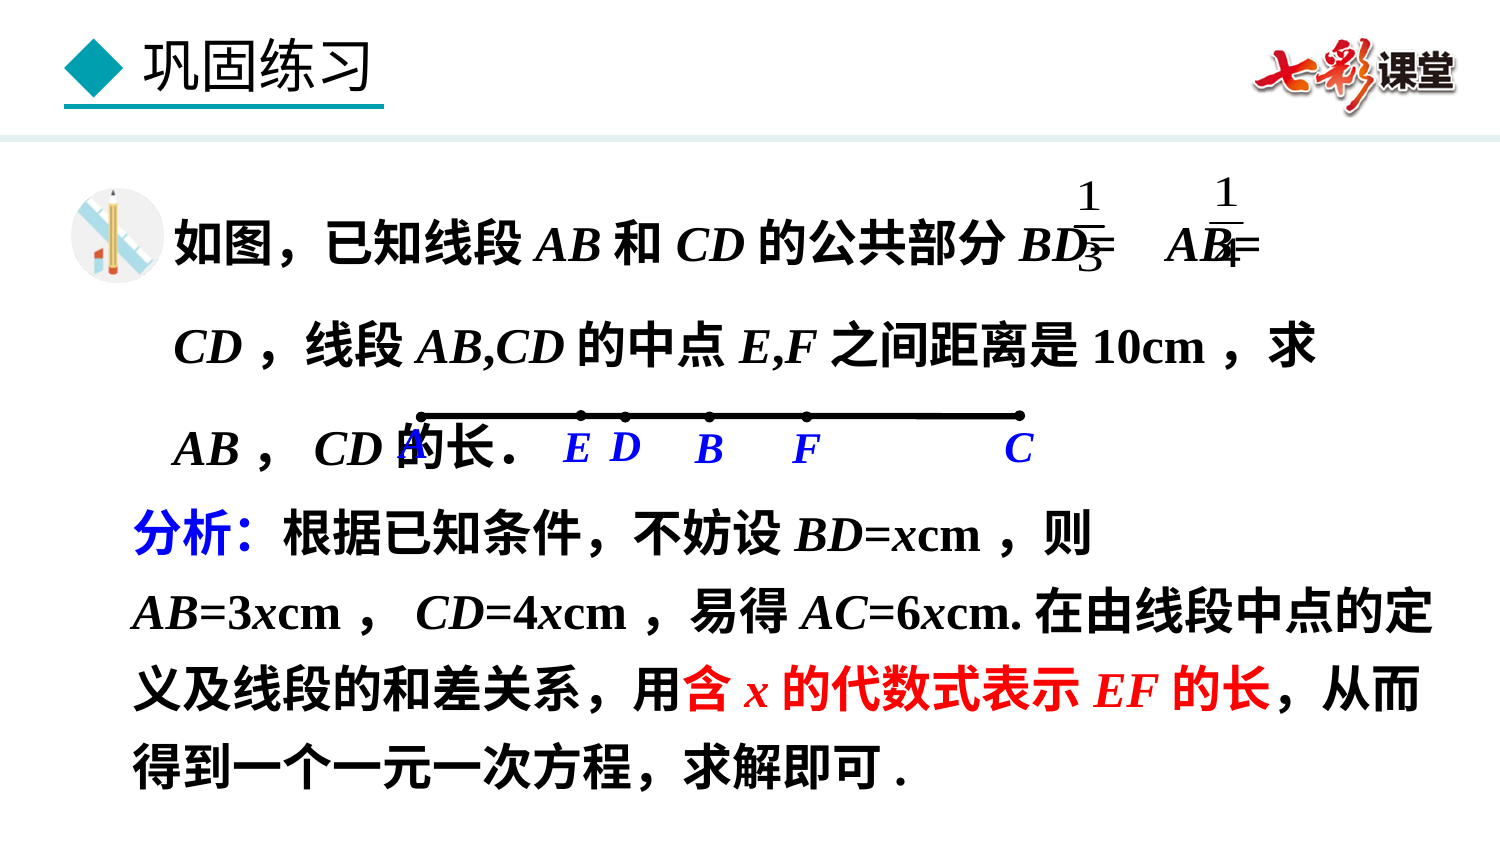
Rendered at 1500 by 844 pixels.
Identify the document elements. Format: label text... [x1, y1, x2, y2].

picture [71, 188, 164, 283]
text_box 分析：根据已知条件，不妨设BD=xcm，则AB=3xcm，CD=4xcm，易得AC=6xcm.在由线段中点的定义及线段的和差关系，用含x的代数式表示EF的长，从而得到一个一元一次方程，求解即可. [117, 476, 1479, 803]
picture [1249, 32, 1461, 118]
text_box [381, 410, 1051, 479]
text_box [158, 161, 1437, 369]
